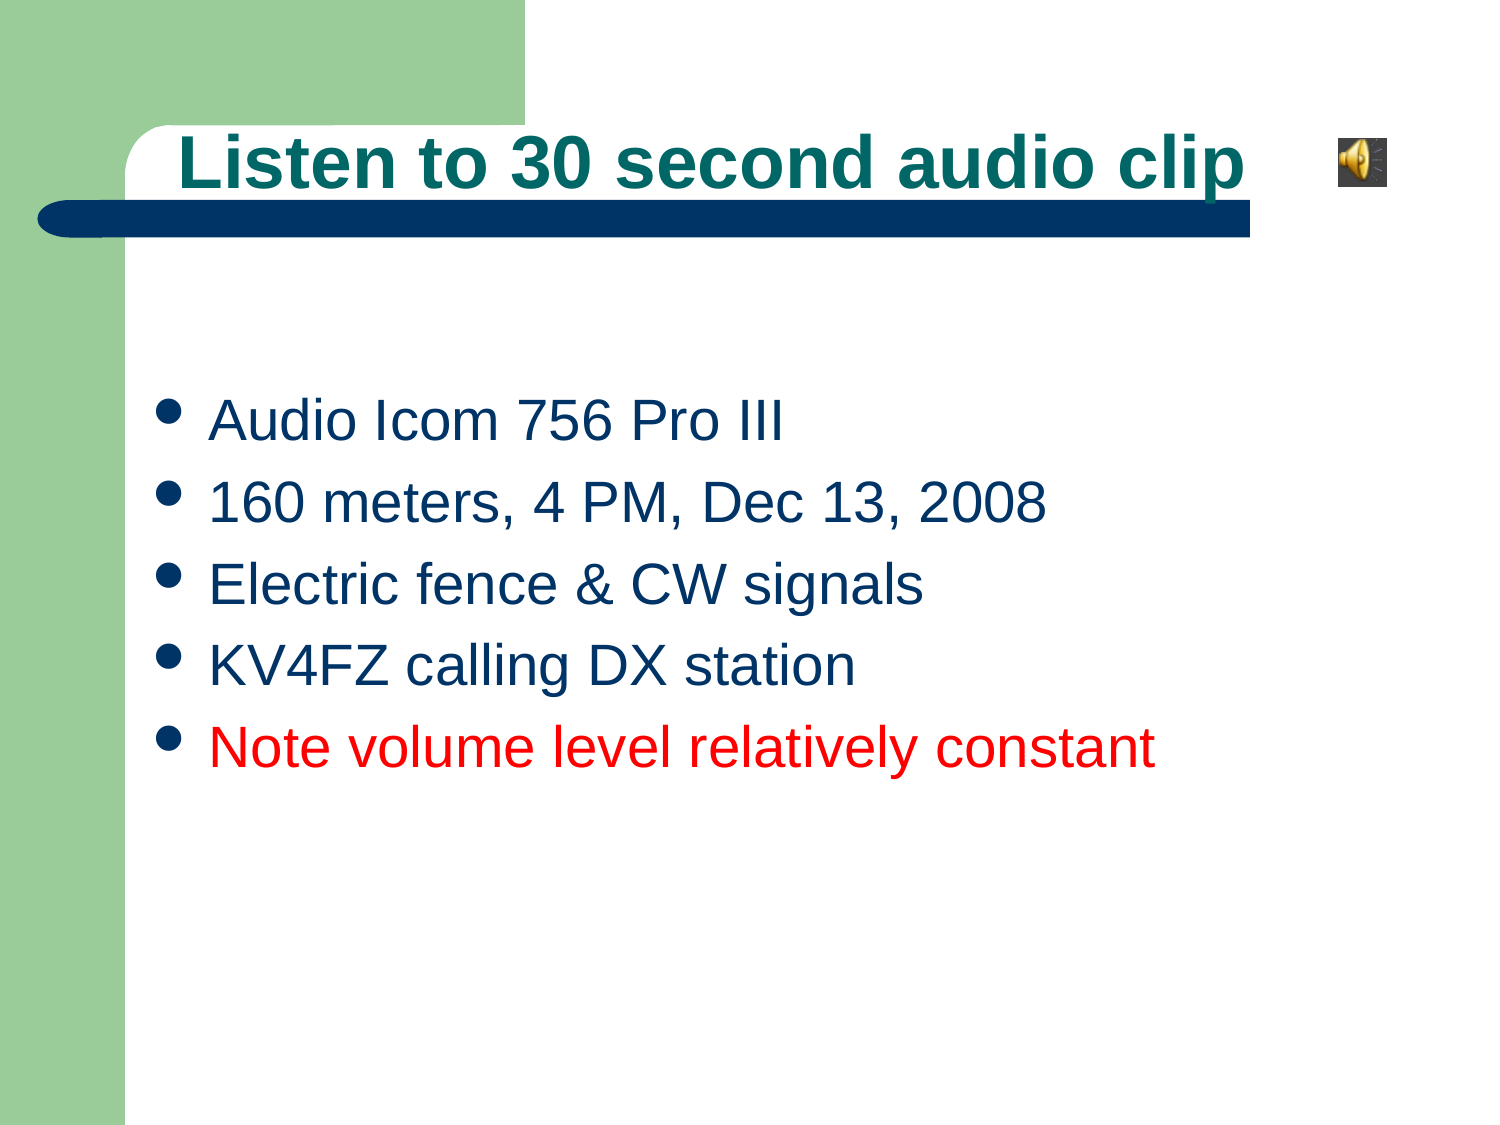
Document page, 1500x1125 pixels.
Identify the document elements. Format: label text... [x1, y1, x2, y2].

title Listen to 30 second audio clip [162, 124, 1463, 213]
list Audio Icom 756 Pro III 160 meters, 4 PM, Dec 13, 2008 Electric fence & CW signals KV4FZ calling DX station Note volume level relatively constant [137, 374, 1400, 863]
picture [1337, 137, 1388, 188]
